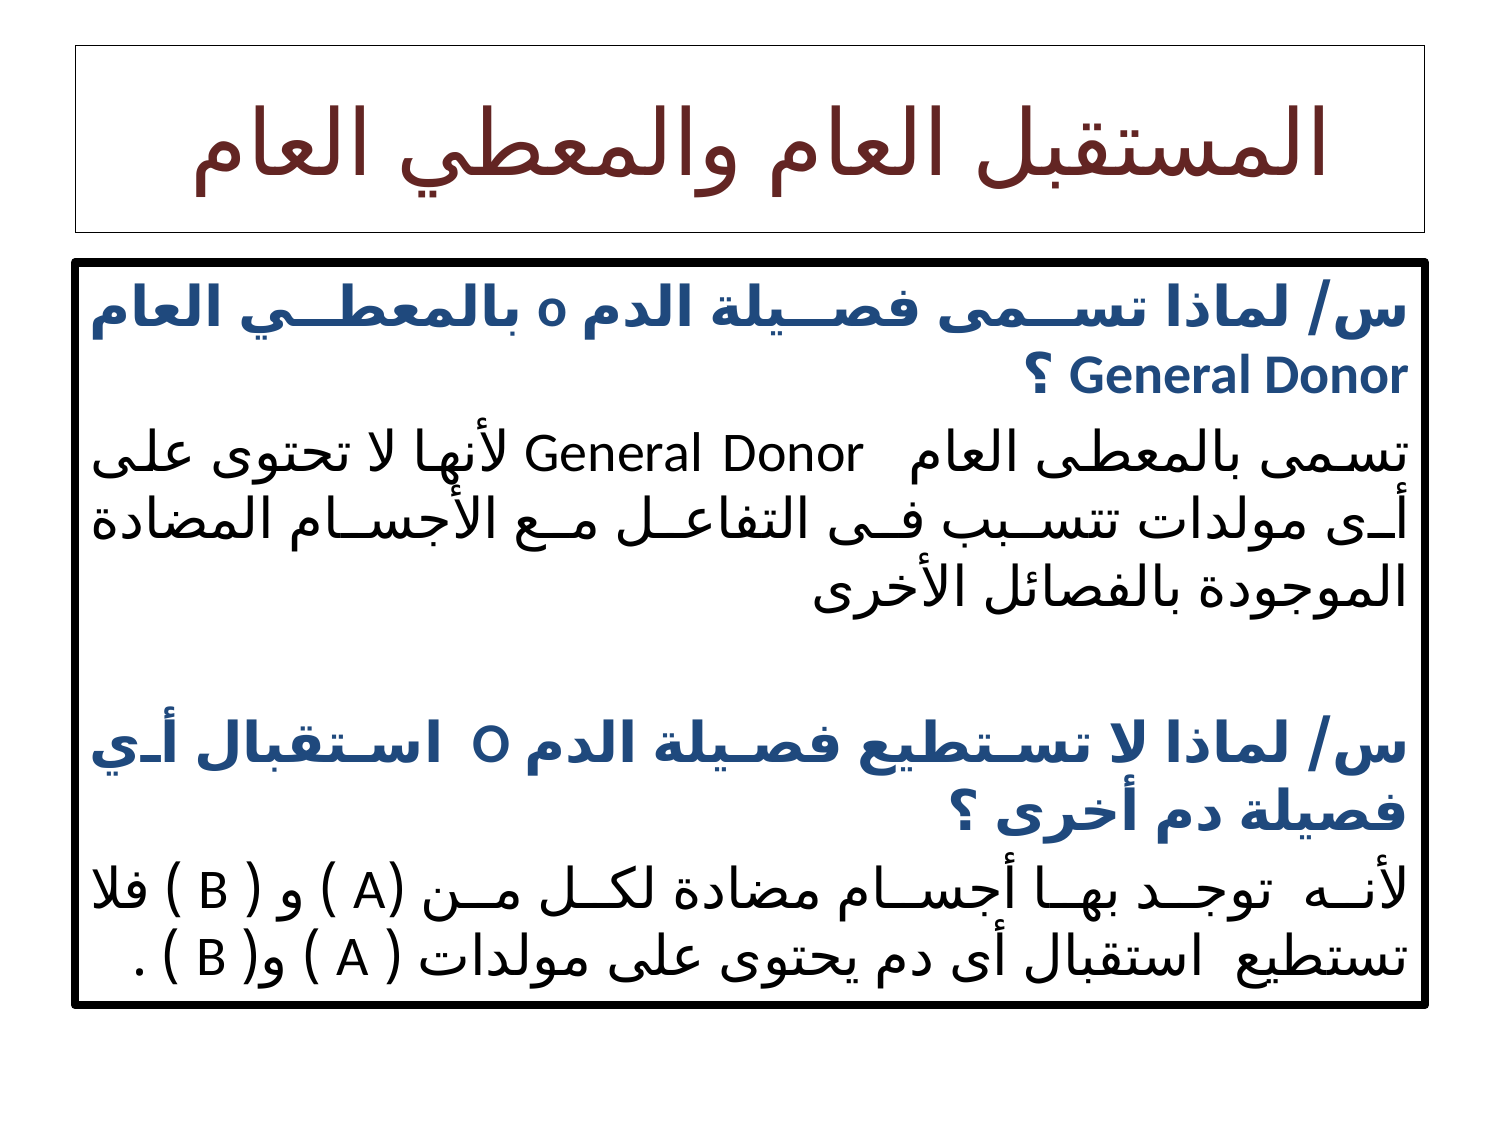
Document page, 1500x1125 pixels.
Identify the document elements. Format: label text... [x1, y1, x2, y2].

list س/ لماذا تسمى فصيلة الدم o بالمعطي العام General Donor ؟ تسمى بالمعطى العام General Donor لأنها لا تحتوى على أى مولدات تتسبب فى التفاعل مع الأجسام المضادة الموجودة بالفصائل الأخرى س/ لماذا لا تستطيع فصيلة الدم O استقبال أي فصيلة دم أخرى ؟ لأنه توجد بها أجسام مضادة لكل من (A ) و ( B ) فلا تستطيع استقبال أى دم يحتوى على مولدات ( A ) و( B ) . [75, 262, 1425, 1005]
title المستقبل العام والمعطي العام [75, 45, 1425, 233]
